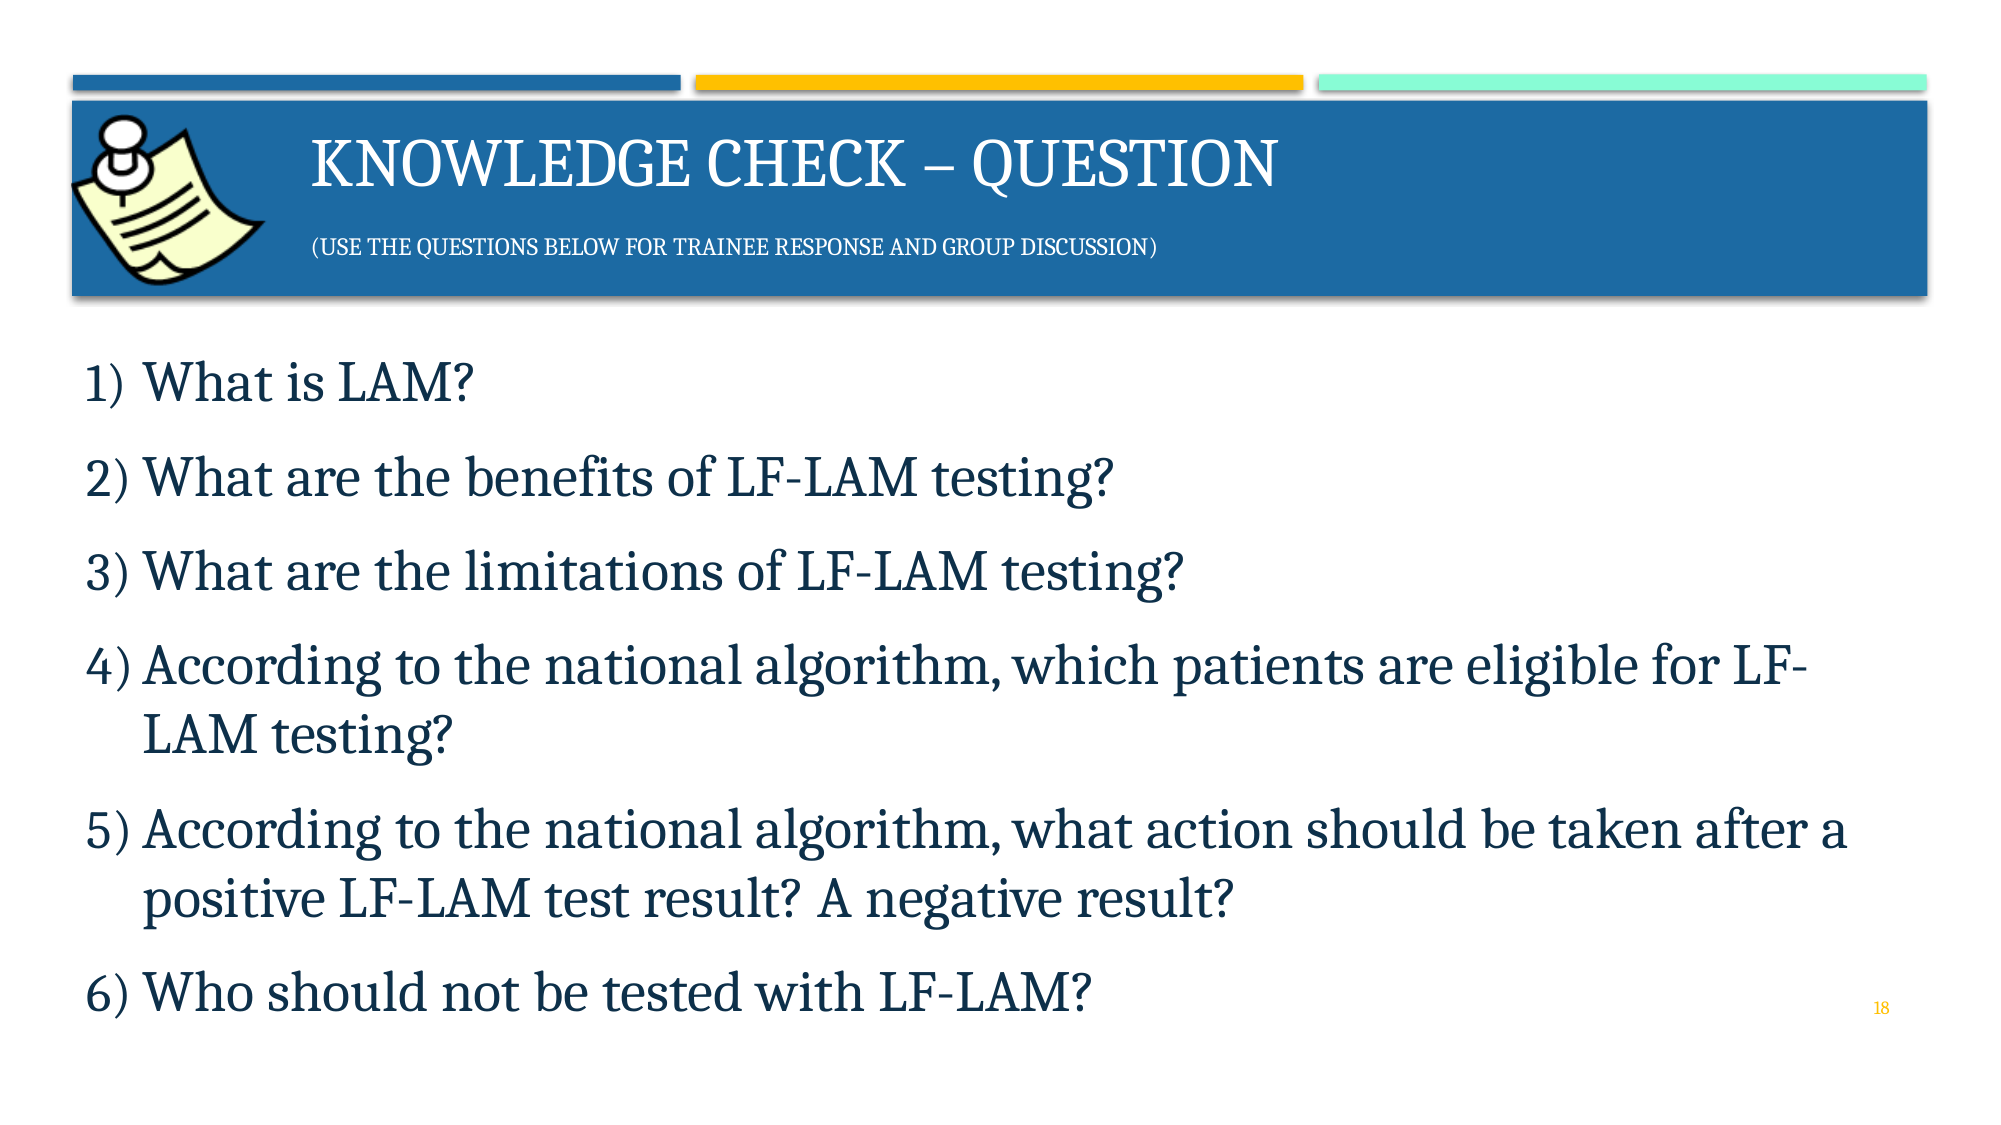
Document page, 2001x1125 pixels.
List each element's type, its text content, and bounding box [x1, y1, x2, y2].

slide_number 18 [1732, 977, 1905, 1037]
title Knowledge Check – Question (Use the questions below for trainee response and group discussion) [273, 157, 1905, 277]
picture [70, 114, 268, 289]
list What is LAM? What are the benefits of LF-LAM testing? What are the limitations of LF-LAM testing? According to the national algorithm, which patients are eligible for LF-LAM testing? According to the national algorithm, what action should be taken after a positive LF-LAM test result? A negative result? Who should not be tested with LF-LAM? [71, 321, 1881, 1046]
